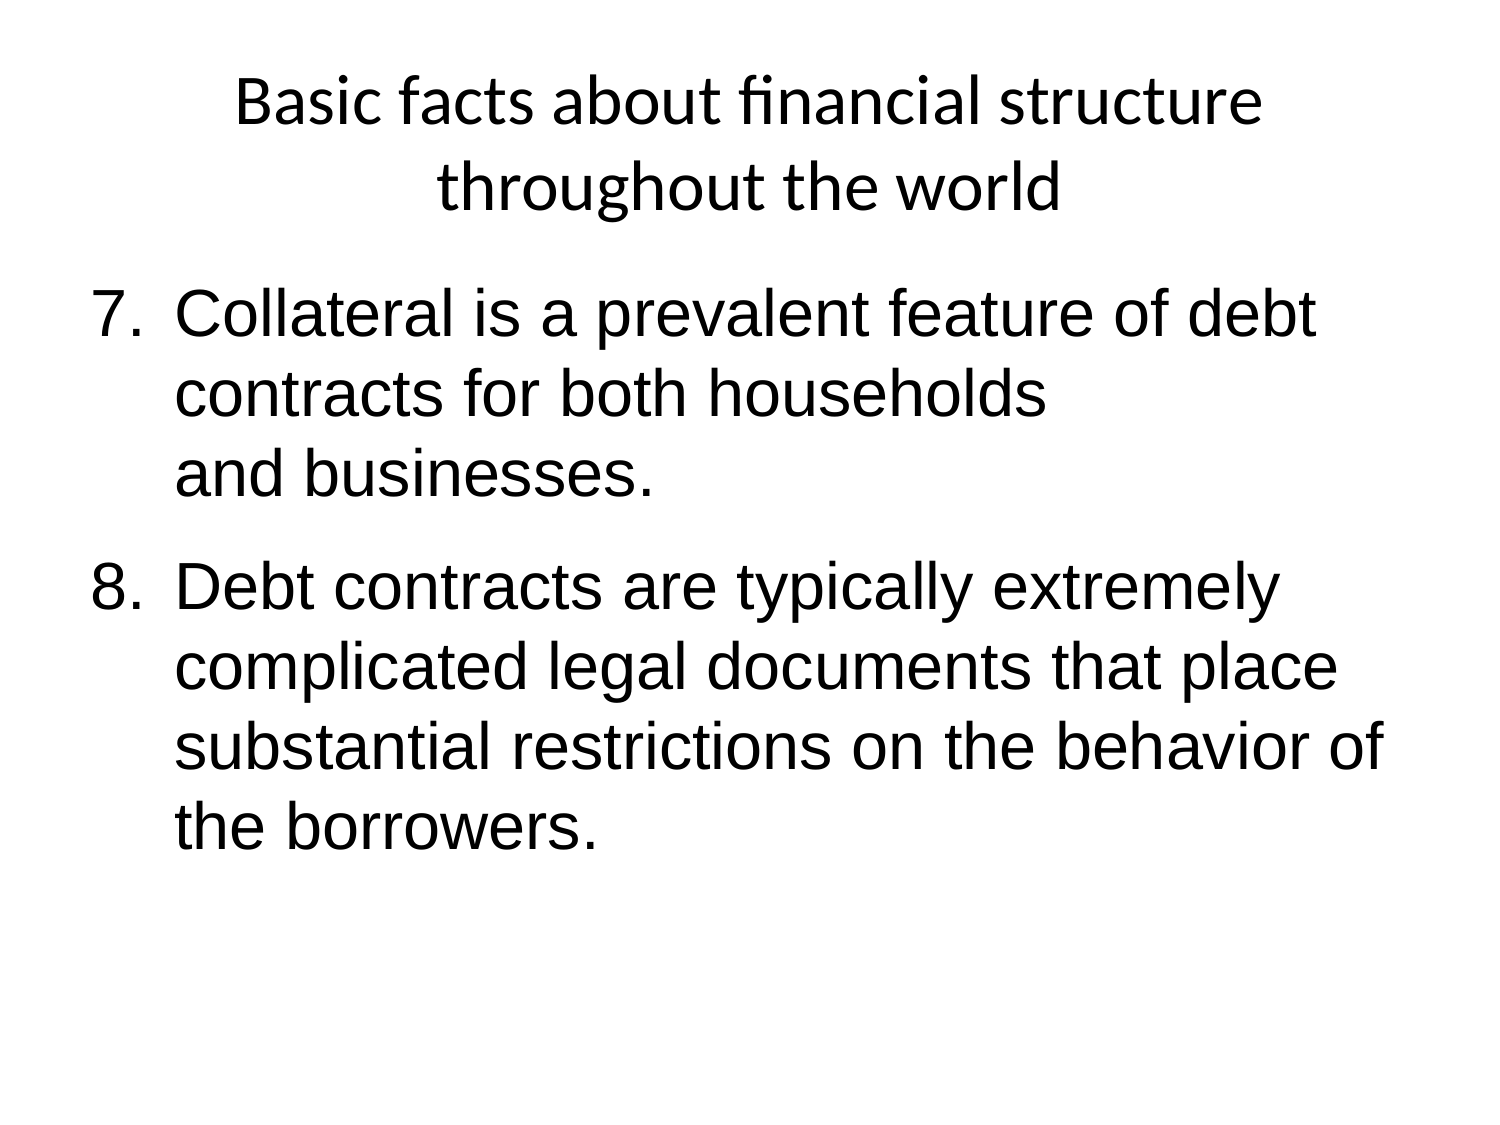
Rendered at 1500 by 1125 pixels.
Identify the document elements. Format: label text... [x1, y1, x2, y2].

list Collateral is a prevalent feature of debt contracts for both households and businesses. Debt contracts are typically extremely complicated legal documents that place substantial restrictions on the behavior of the borrowers. [75, 262, 1425, 1005]
title Basic facts about financial structure throughout the world [75, 45, 1425, 233]
